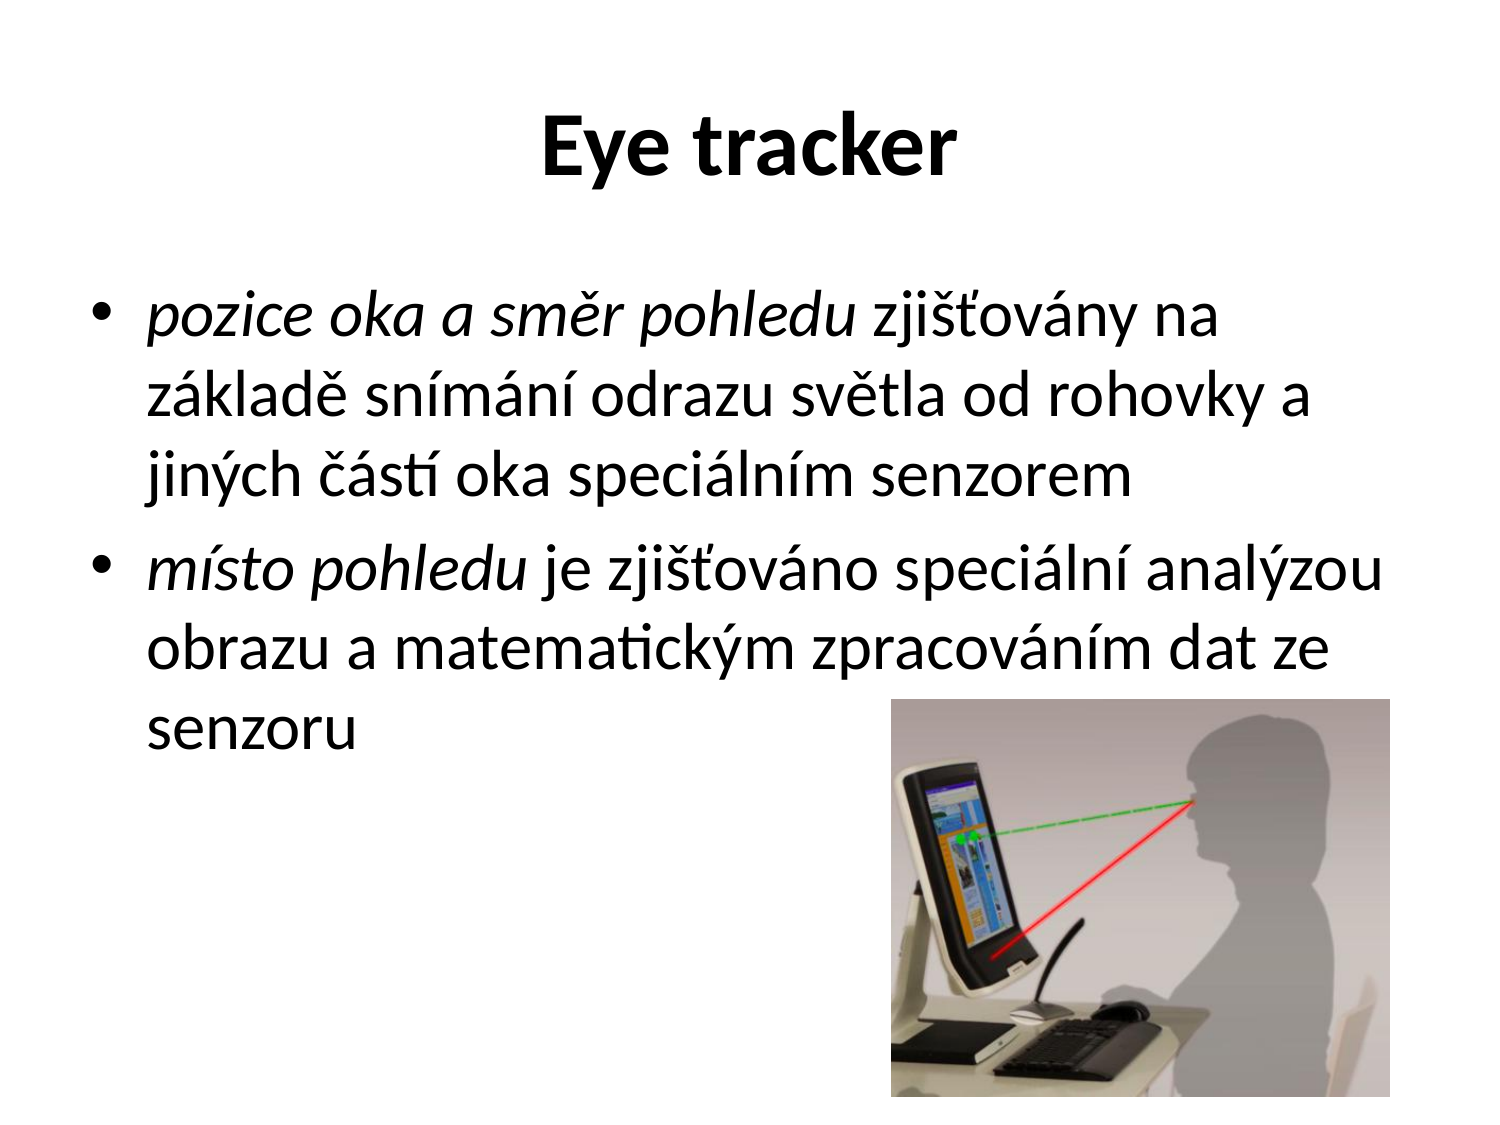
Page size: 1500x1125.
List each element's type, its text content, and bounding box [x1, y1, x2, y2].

title Eye tracker [75, 45, 1425, 233]
list pozice oka a směr pohledu zjišťovány na základě snímání odrazu světla od rohovky a jiných částí oka speciálním senzorem místo pohledu je zjišťováno speciální analýzou obrazu a matematickým zpracováním dat ze senzoru [75, 262, 1425, 1005]
picture [891, 698, 1390, 1097]
